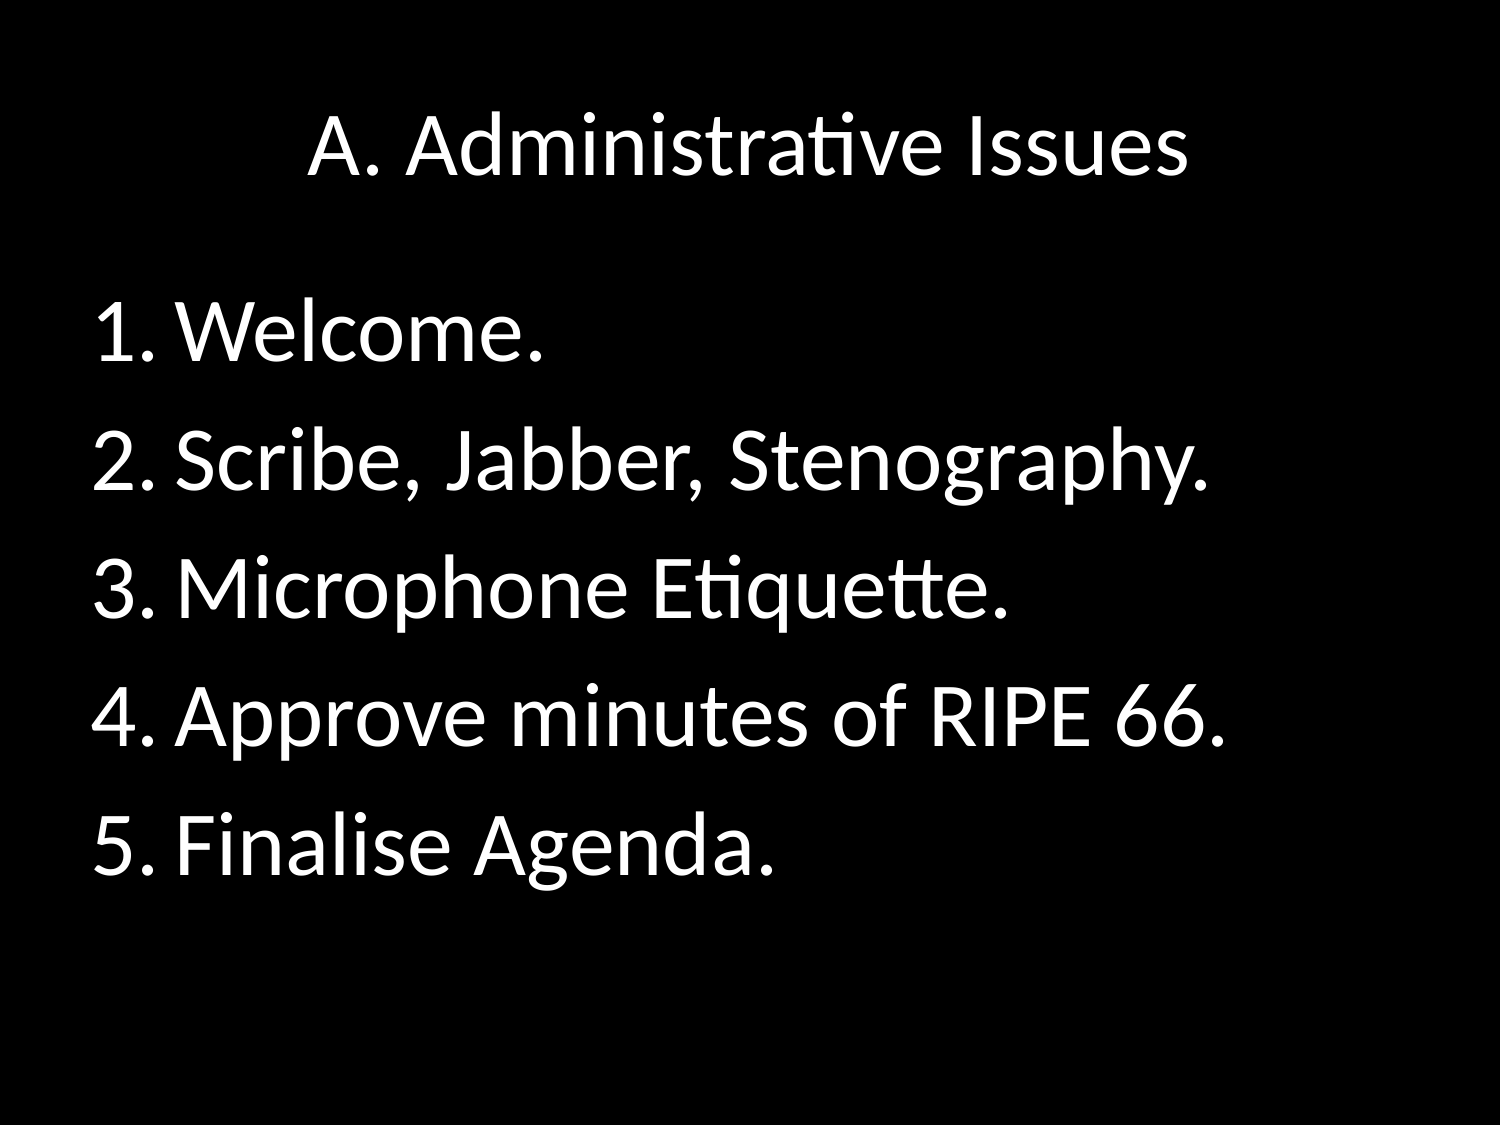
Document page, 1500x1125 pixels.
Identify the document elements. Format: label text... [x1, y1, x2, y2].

title A. Administrative Issues [75, 45, 1425, 233]
list Welcome. Scribe, Jabber, Stenography. Microphone Etiquette. Approve minutes of RIPE 66. Finalise Agenda. [75, 262, 1425, 1005]
